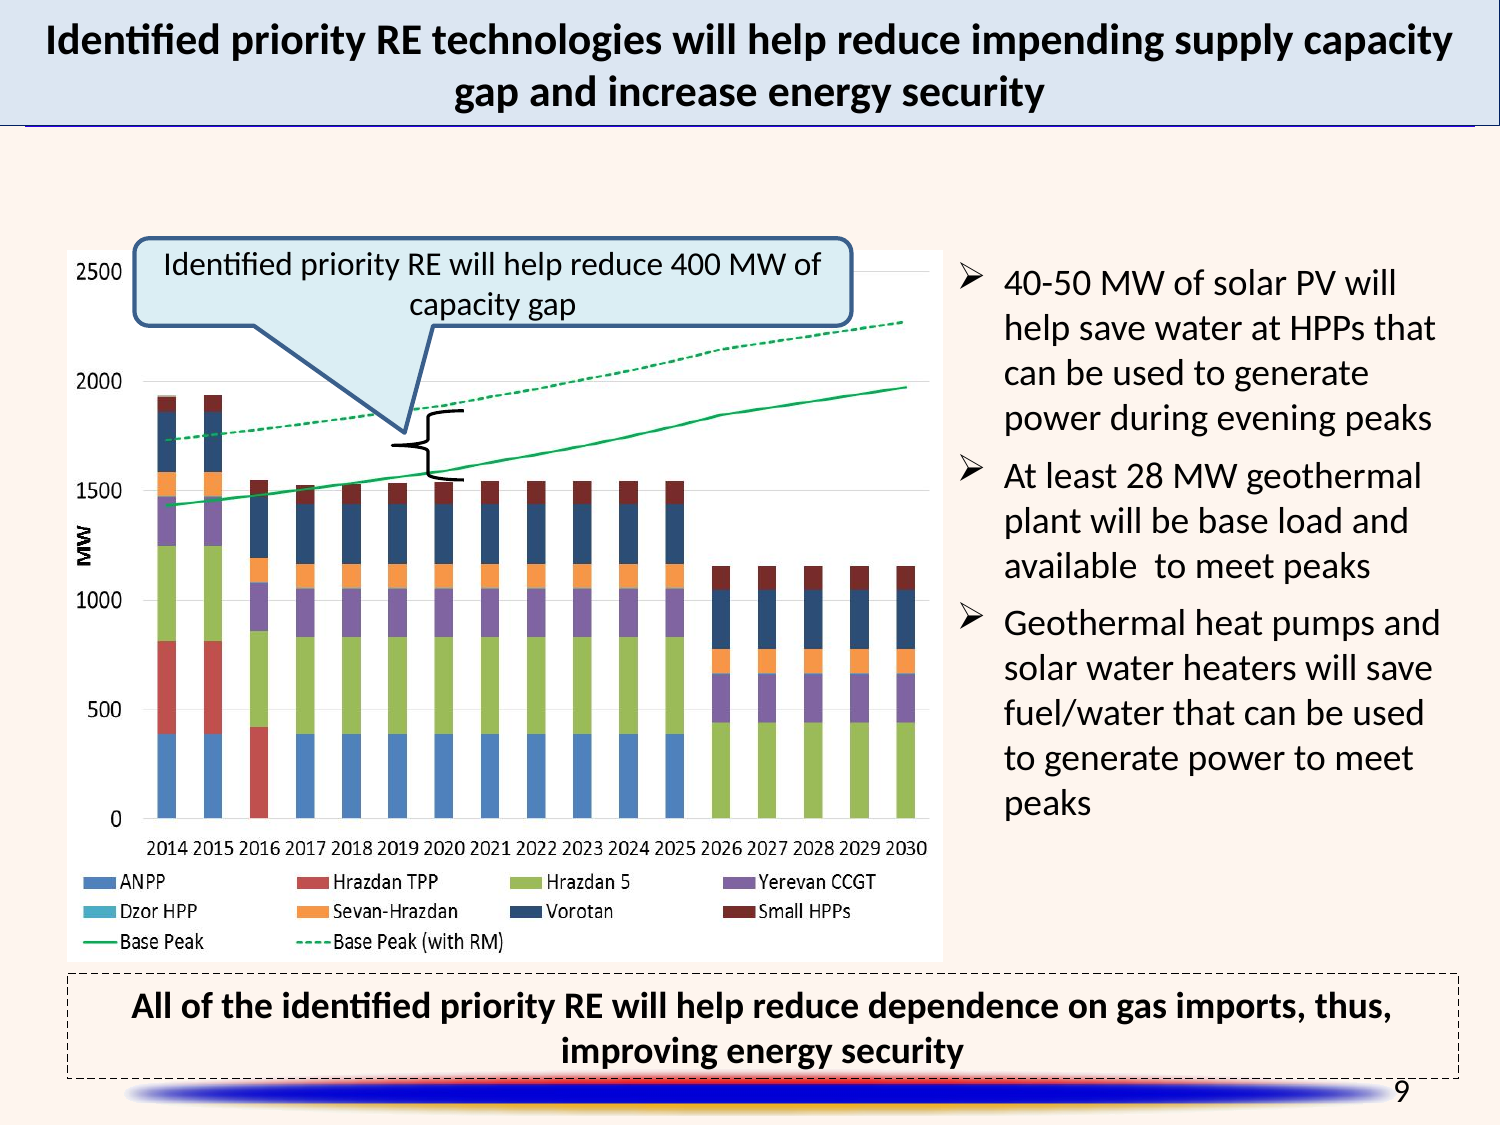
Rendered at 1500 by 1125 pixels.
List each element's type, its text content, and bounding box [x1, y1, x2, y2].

text_box 40-50 MW of solar PV will help save water at HPPs that can be used to generate power during evening peaks At least 28 MW geothermal plant will be base load and available to meet peaks Geothermal heat pumps and solar water heaters will save fuel/water that can be used to generate power to meet peaks [943, 250, 1459, 831]
picture [92, 1079, 1299, 1116]
picture [66, 250, 943, 962]
text_box All of the identified priority RE will help reduce dependence on gas imports, thus, improving energy security [67, 973, 1459, 1079]
text_box Identified priority RE will help reduce 400 MW of capacity gap [132, 236, 854, 249]
text_box Identified priority RE technologies will help reduce impending supply capacity gap and increase energy security [0, 0, 1500, 128]
slide_number 9 [1299, 1079, 1425, 1119]
